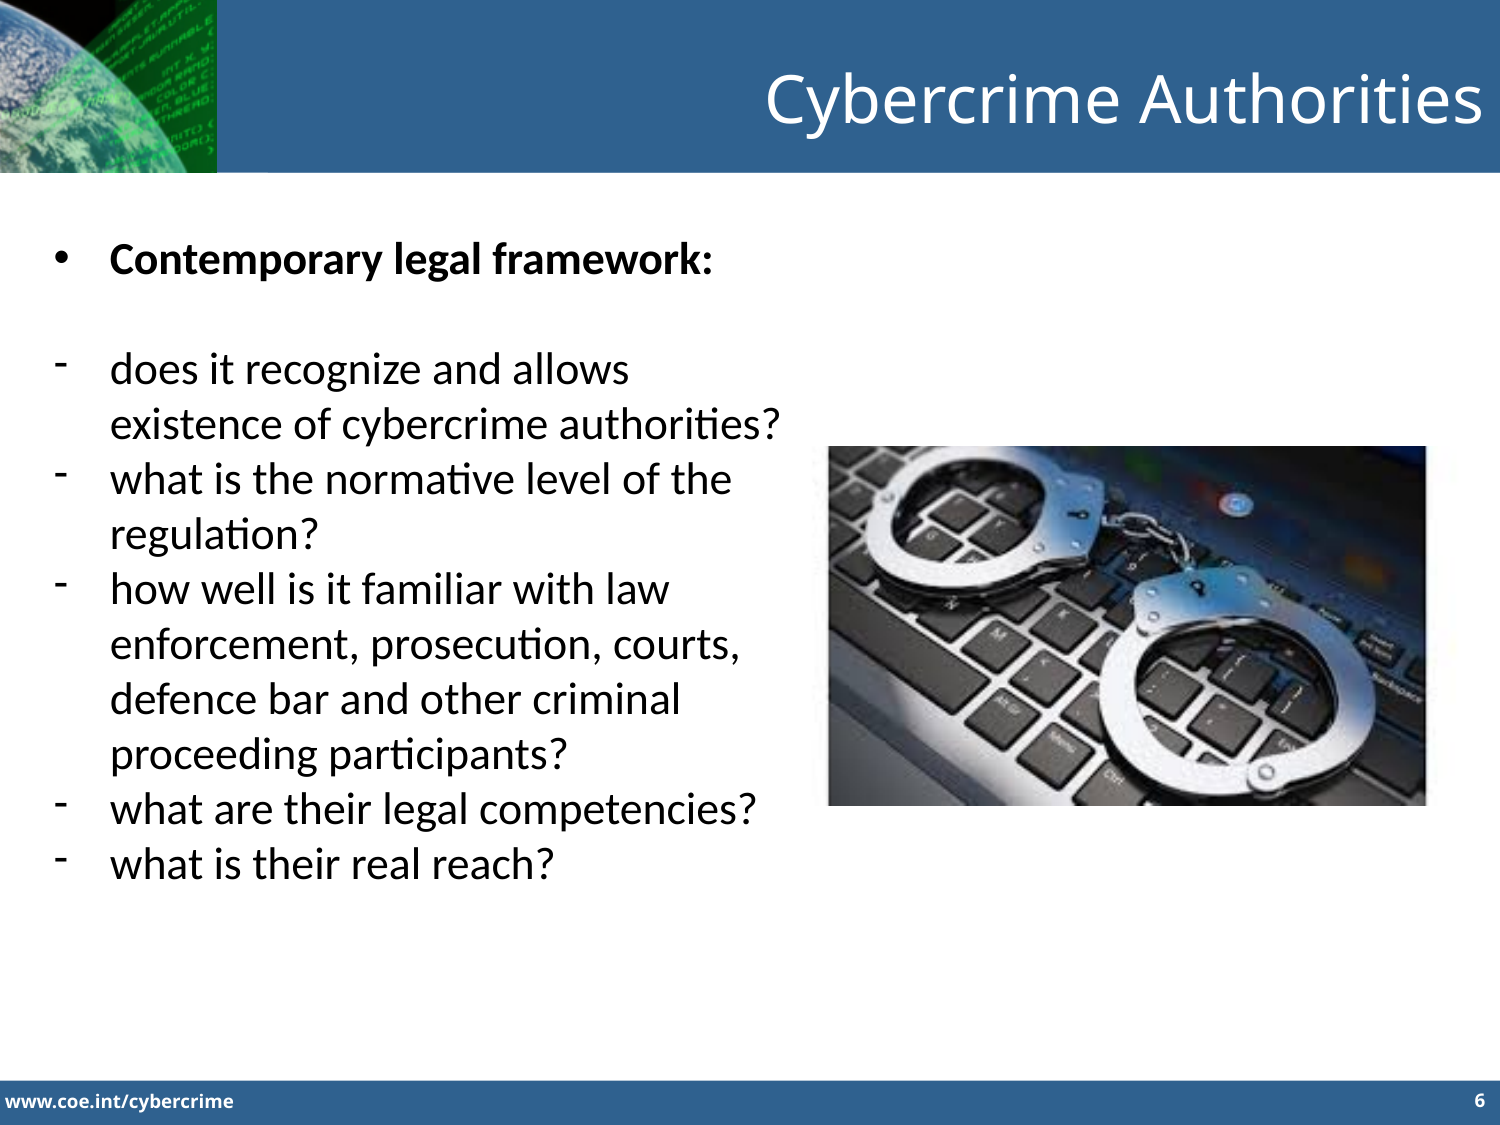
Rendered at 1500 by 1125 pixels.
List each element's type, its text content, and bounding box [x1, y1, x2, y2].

text_box Cybercrime Authorities [267, 20, 1500, 173]
text_box Contemporary legal framework: does it recognize and allows existence of cybercrime authorities? what is the normative level of the regulation? how well is it familiar with law enforcement, prosecution, courts, defence bar and other criminal proceeding participants? what are their legal competencies? what is their real reach? [38, 221, 801, 897]
slide_number 6 [1149, 1081, 1500, 1125]
picture [758, 446, 1500, 806]
picture [0, 1, 217, 173]
